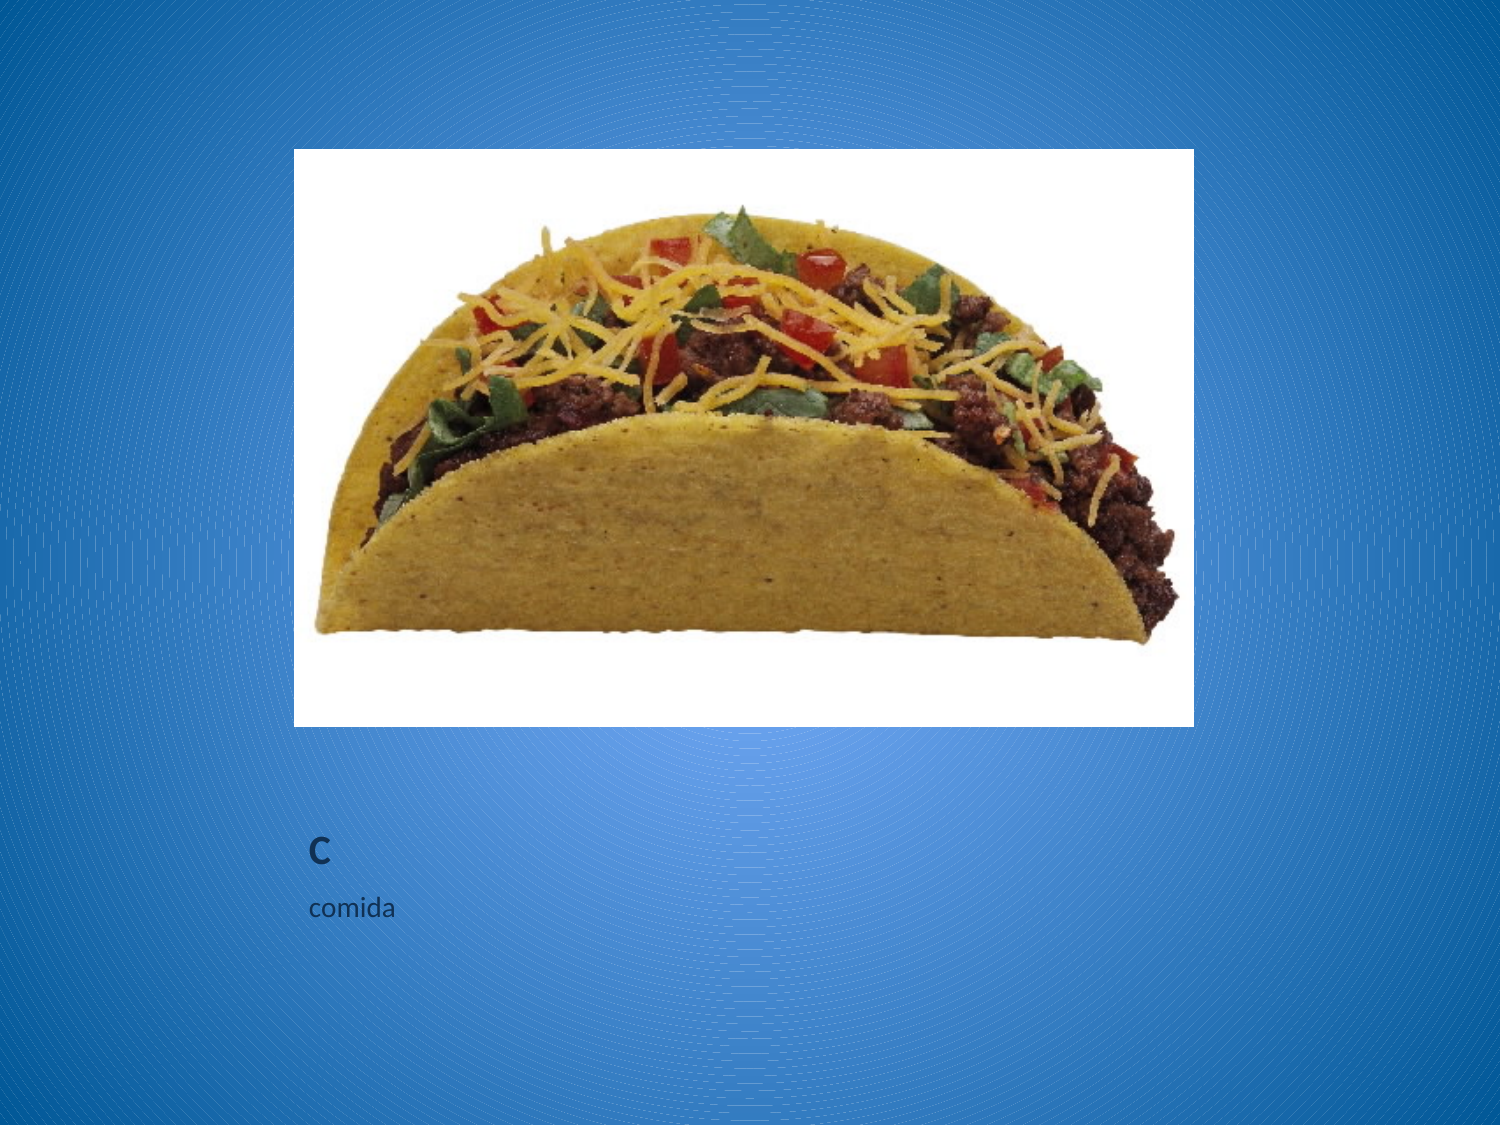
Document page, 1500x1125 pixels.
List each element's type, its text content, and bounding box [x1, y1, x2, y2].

picture [293, 100, 1195, 776]
title C [294, 787, 1194, 880]
list comida [294, 880, 1194, 1013]
